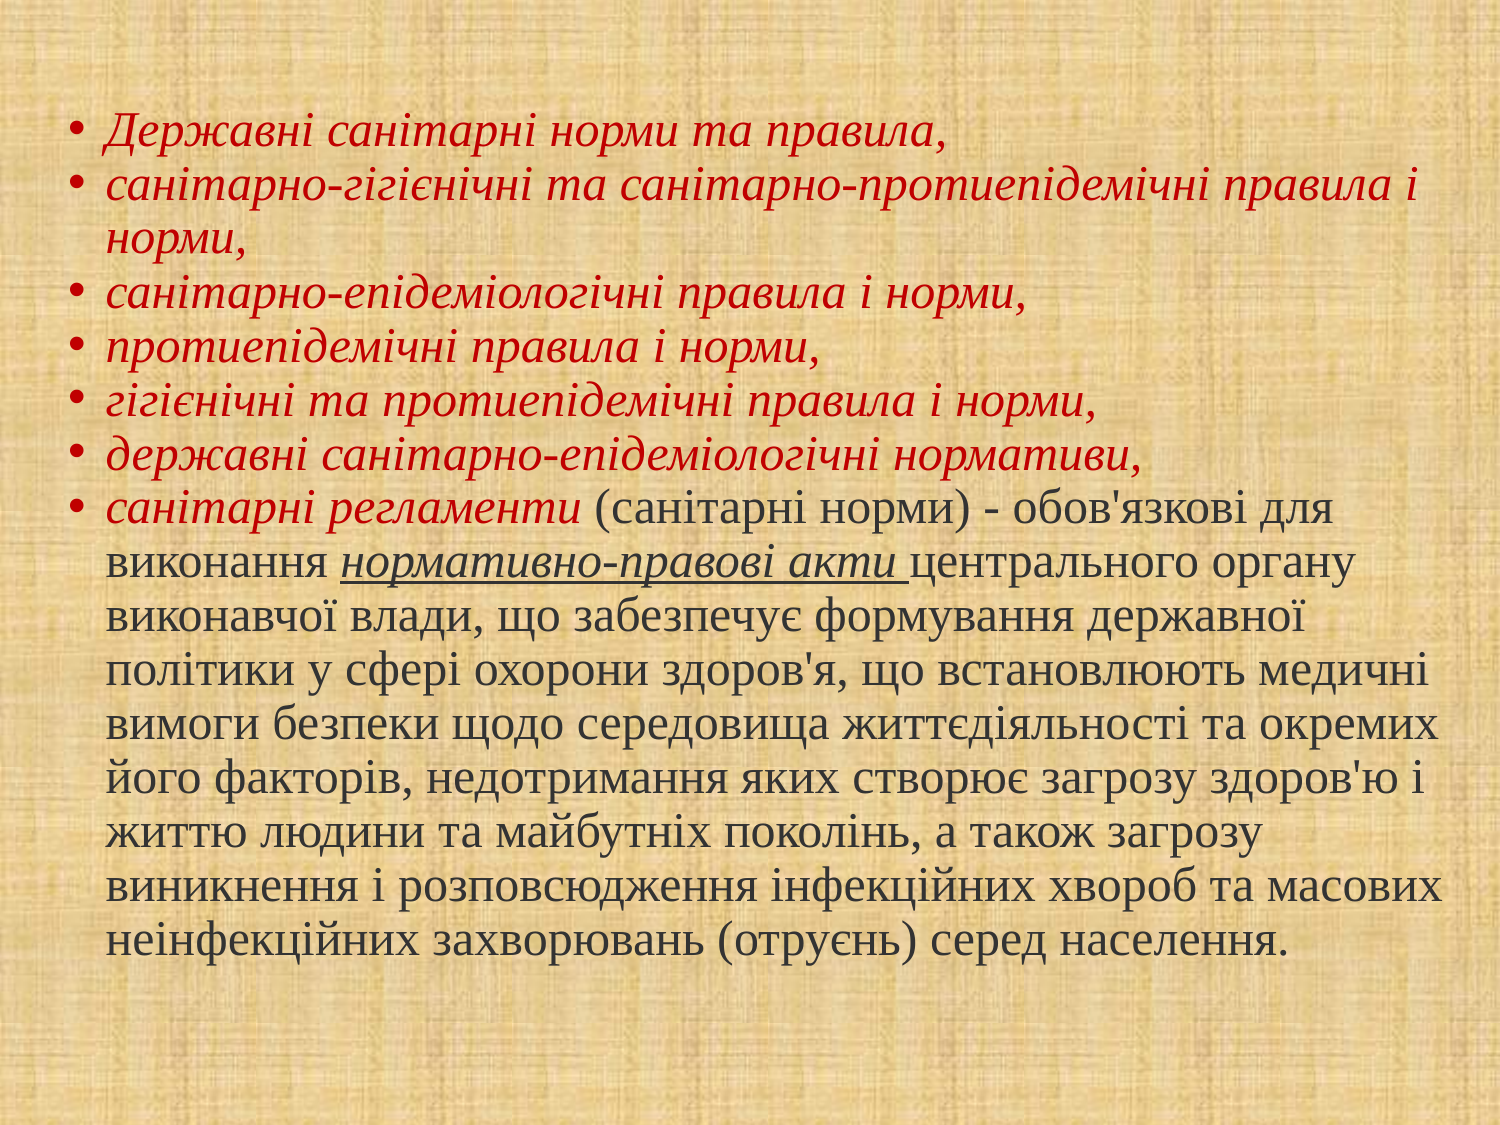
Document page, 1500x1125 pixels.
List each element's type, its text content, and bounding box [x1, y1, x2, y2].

picture [0, 0, 1500, 1125]
list Державні санітарні норми та правила, санітарно-гігієнічні та санітарно-протиепідемічні правила і норми, санітарно-епідеміологічні правила і норми, протиепідемічні правила і норми, гігієнічні та протиепідемічні правила і норми, державні санітарно-епідеміологічні нормативи, санітарні регламенти (санітарні норми) - обов'язкові для виконання нормативно-правові акти центрального органу виконавчої влади, що забезпечує формування державної політики у сфері охорони здоров'я, що встановлюють медичні вимоги безпеки щодо середовища життєдіяльності та окремих його факторів, недотримання яких створює загрозу здоров'ю і життю людини та майбутніх поколінь, а також загрозу виникнення і розповсюдження інфекційних хвороб та масових неінфекційних захворювань (отруєнь) серед населення. [52, 95, 1461, 1099]
